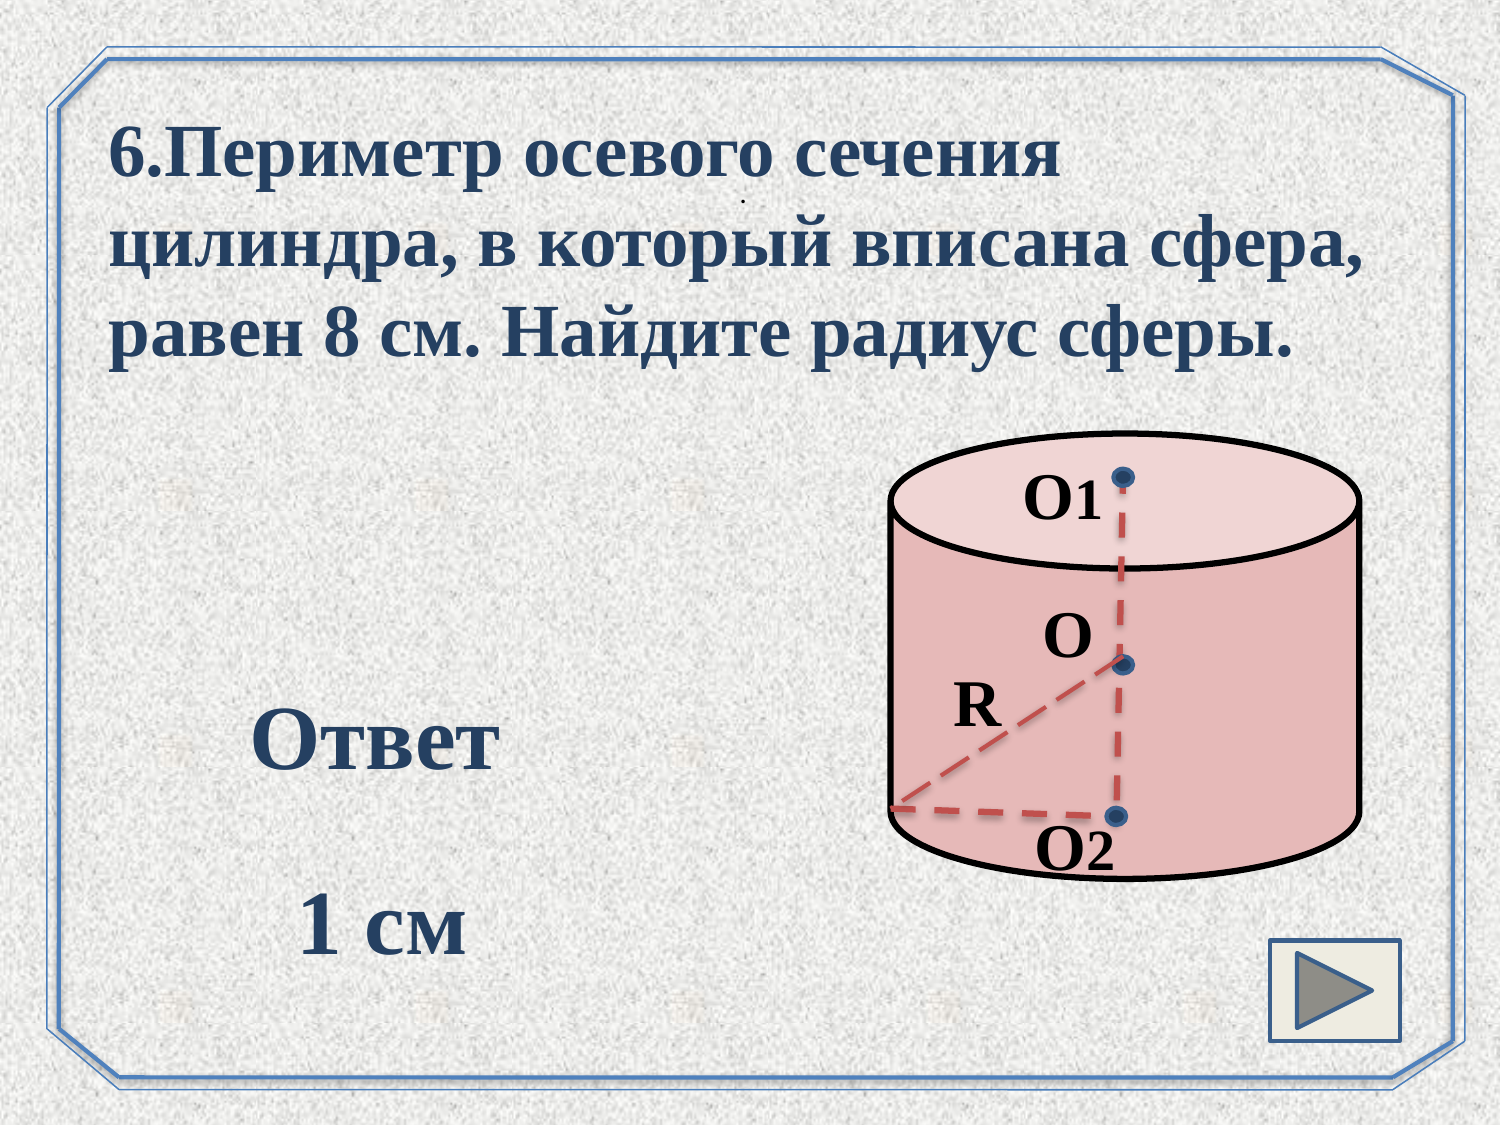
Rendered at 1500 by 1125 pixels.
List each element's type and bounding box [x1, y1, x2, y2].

text_box [1088, 643, 1299, 651]
text_box [930, 615, 1084, 849]
text_box [890, 808, 925, 817]
picture [0, 0, 1500, 1125]
text_box [46, 46, 1466, 1091]
text_box [1088, 808, 1117, 817]
